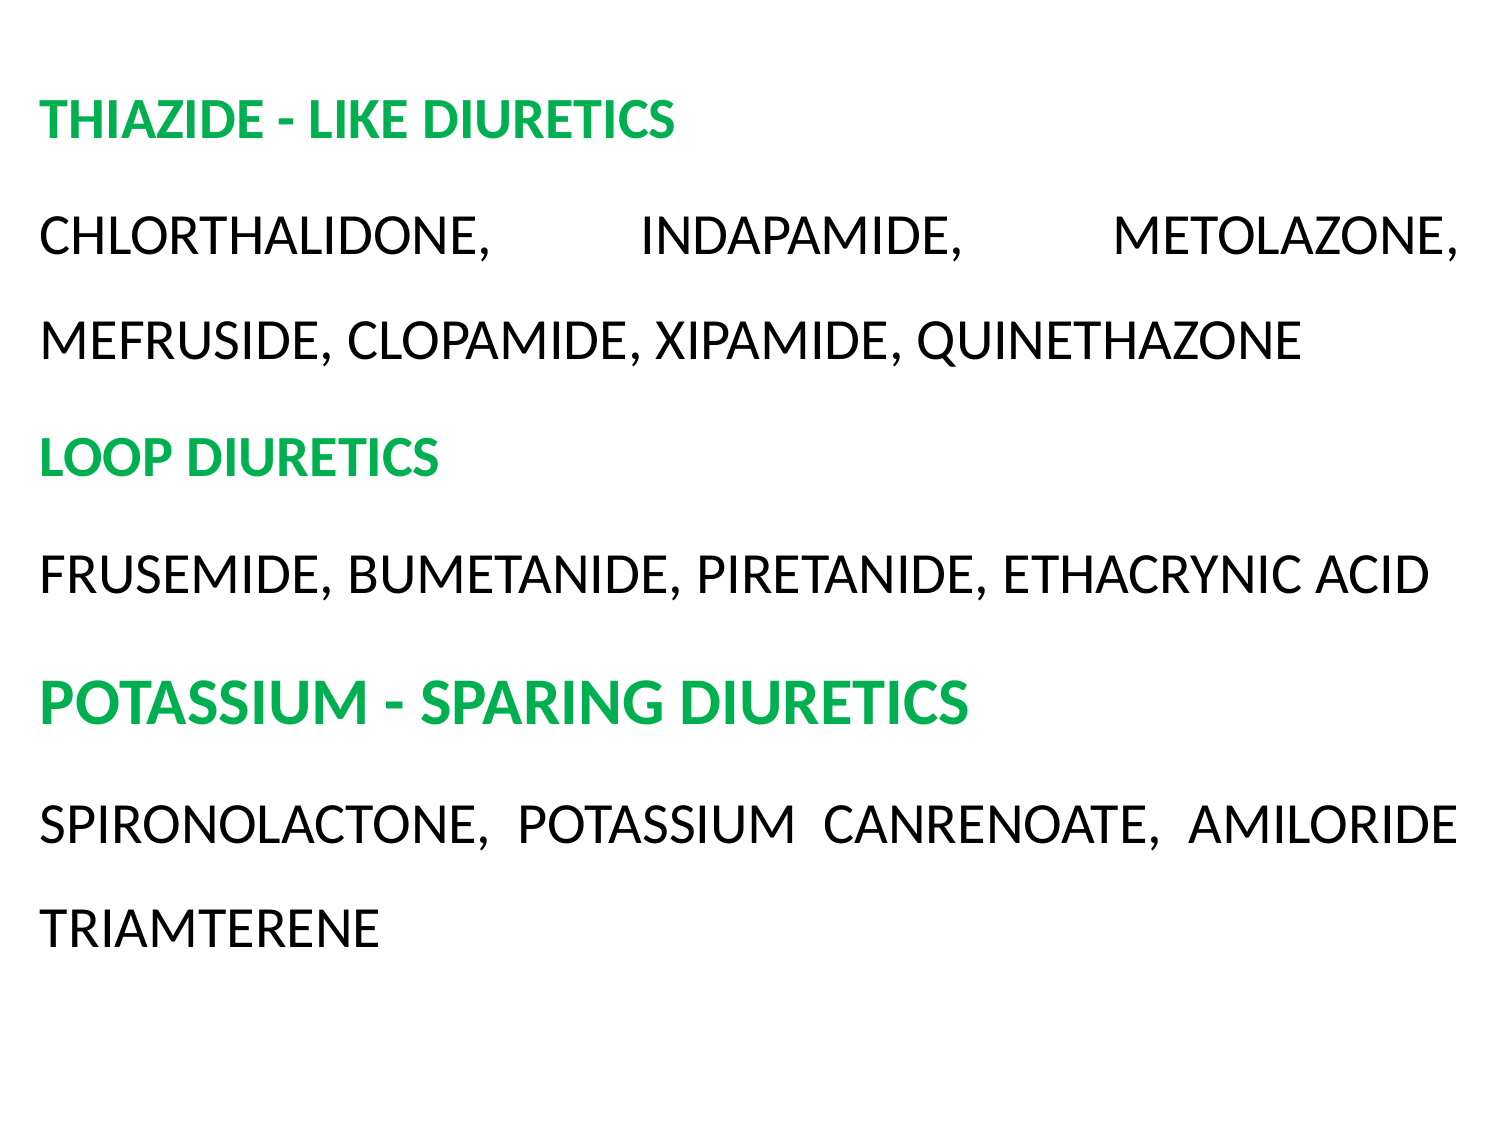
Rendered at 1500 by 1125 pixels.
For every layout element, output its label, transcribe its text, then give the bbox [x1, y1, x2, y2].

list THIAZIDE - LIKE DIURETICS CHLORTHALIDONE, INDAPAMIDE, METOLAZONE, MEFRUSIDE, CLOPAMIDE, XIPAMIDE, QUINETHAZONE LOOP DIURETICS FRUSEMIDE, BUMETANIDE, PIRETANIDE, ETHACRYNIC ACID POTASSIUM - SPARING DIURETICS SPIRONOLACTONE, POTASSIUM CANRENOATE, AMILORIDE TRIAMTERENE [24, 37, 1475, 1025]
